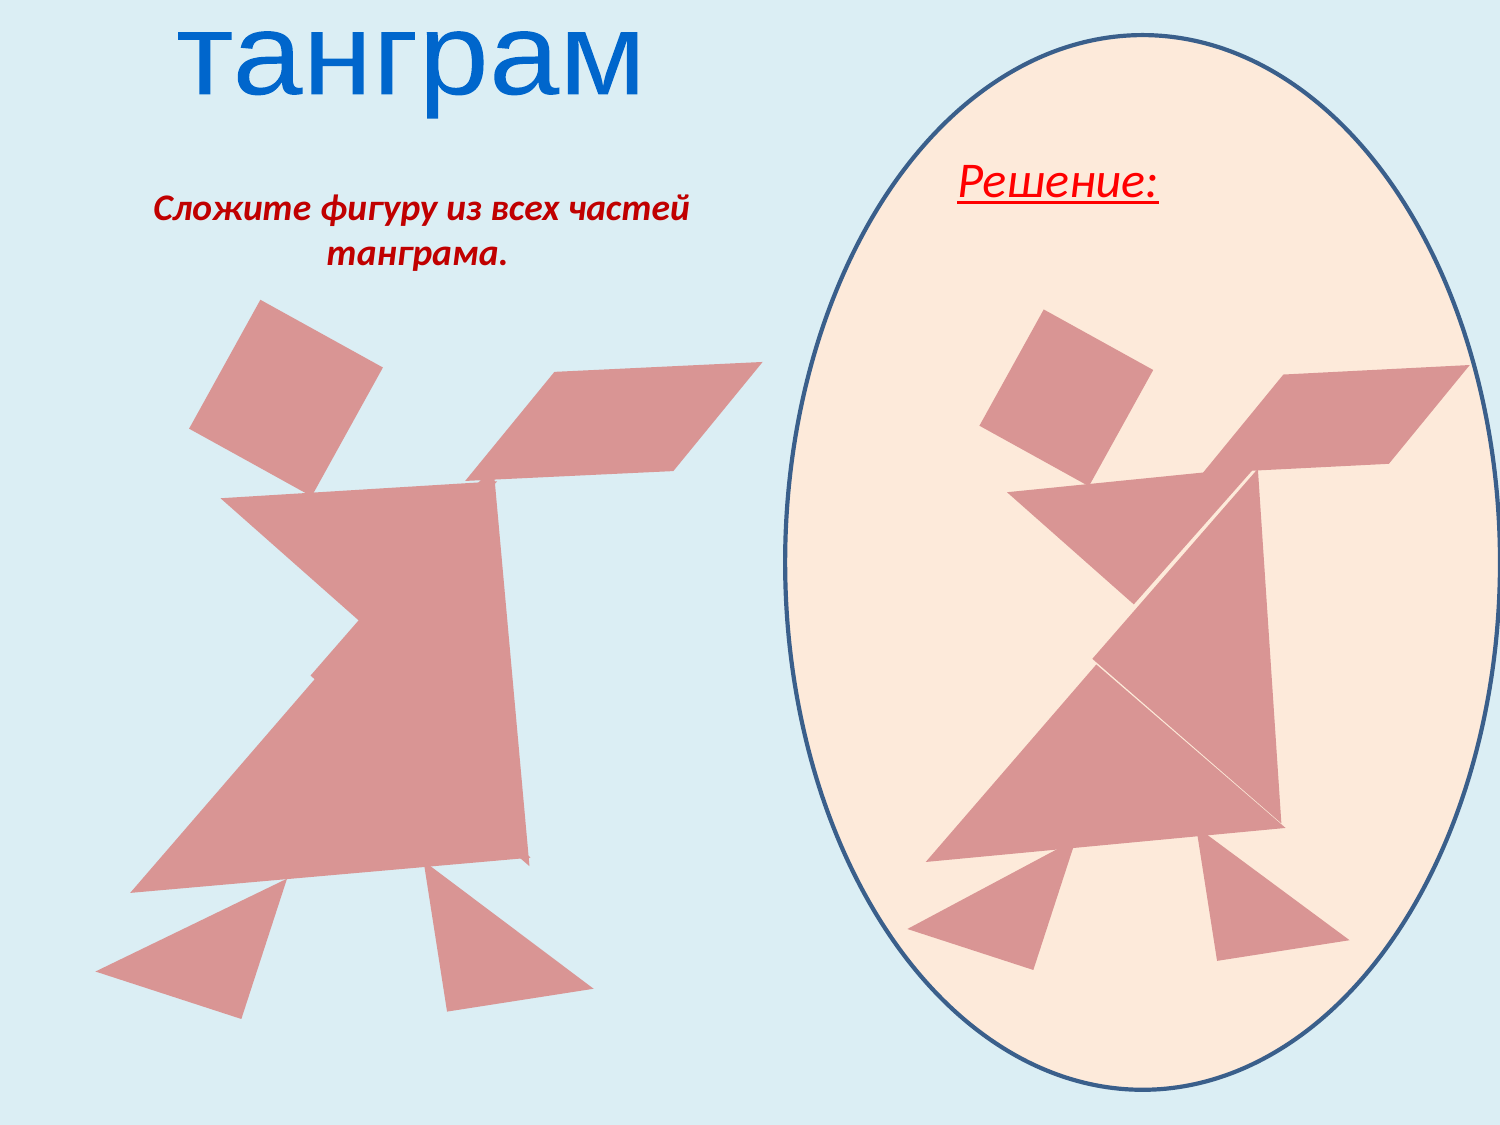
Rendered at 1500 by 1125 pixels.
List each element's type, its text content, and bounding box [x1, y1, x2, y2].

text_box Сложите фигуру из всех частей танграма. [46, 175, 797, 281]
text_box [783, 32, 1500, 1092]
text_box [925, 292, 1406, 976]
text_box Решение: [942, 140, 1174, 216]
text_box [116, 280, 692, 1020]
